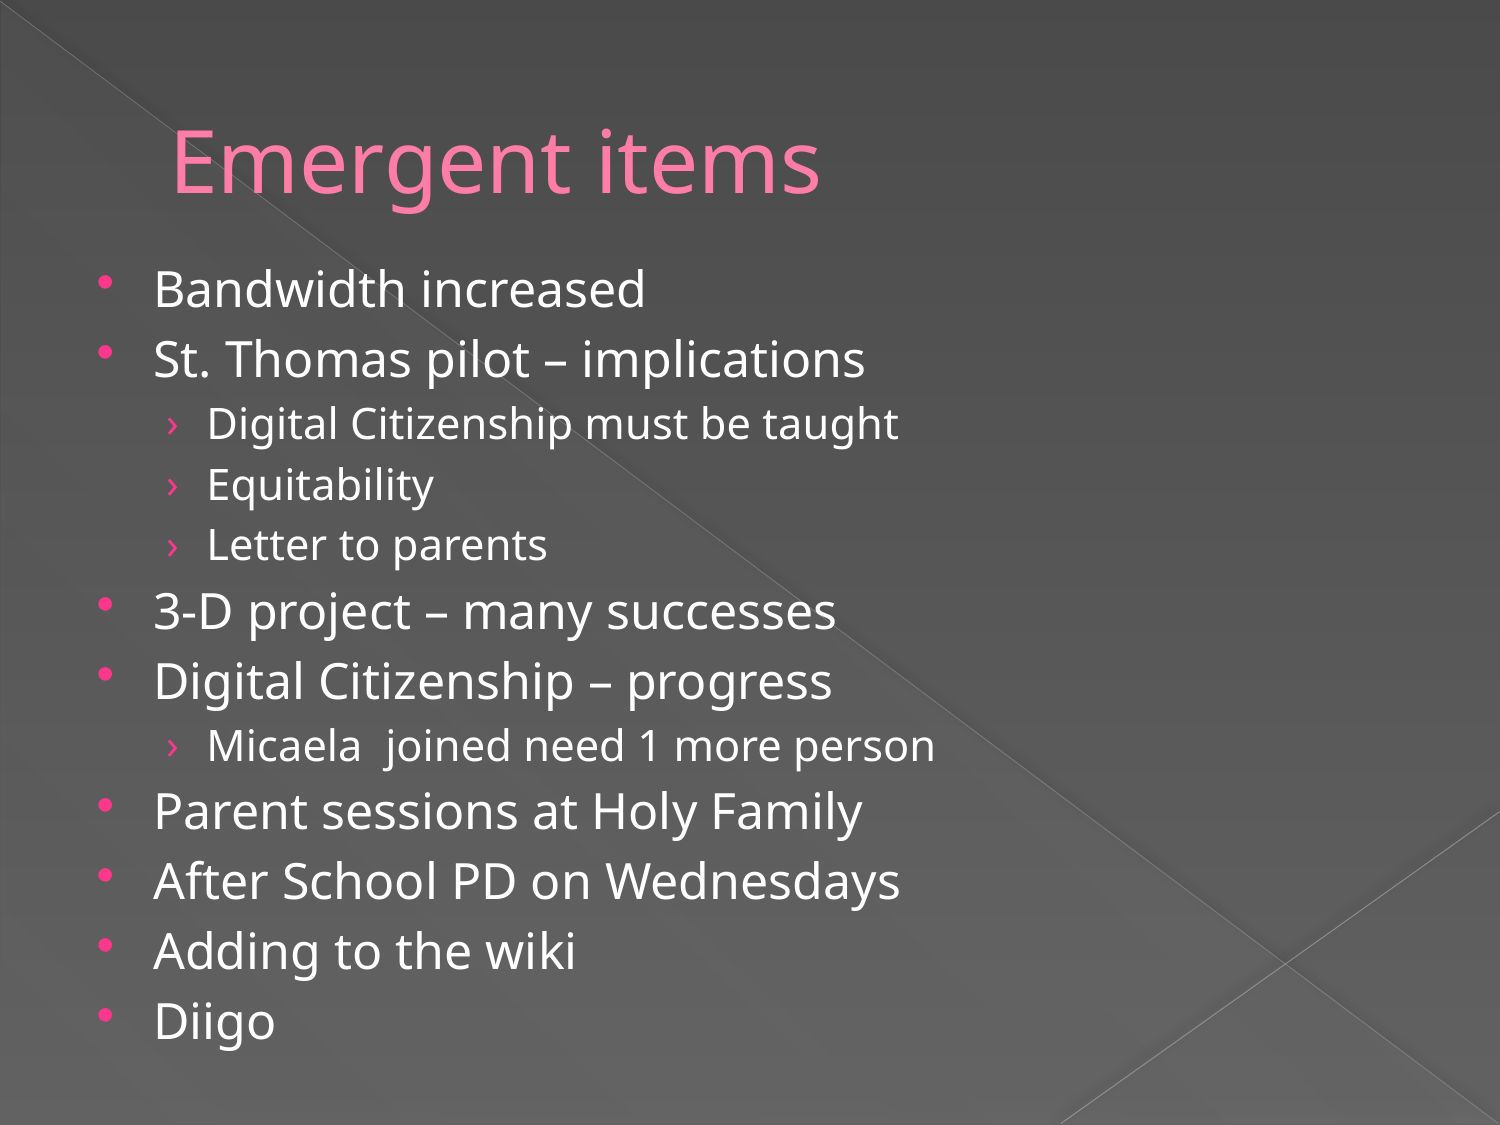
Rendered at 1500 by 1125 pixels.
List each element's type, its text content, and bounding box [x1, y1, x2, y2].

title Emergent items [75, 43, 1425, 249]
list Bandwidth increased St. Thomas pilot – implications Digital Citizenship must be taught Equitability Letter to parents 3-D project – many successes Digital Citizenship – progress Micaela joined need 1 more person Parent sessions at Holy Family After School PD on Wednesdays Adding to the wiki Diigo [75, 249, 1425, 1059]
